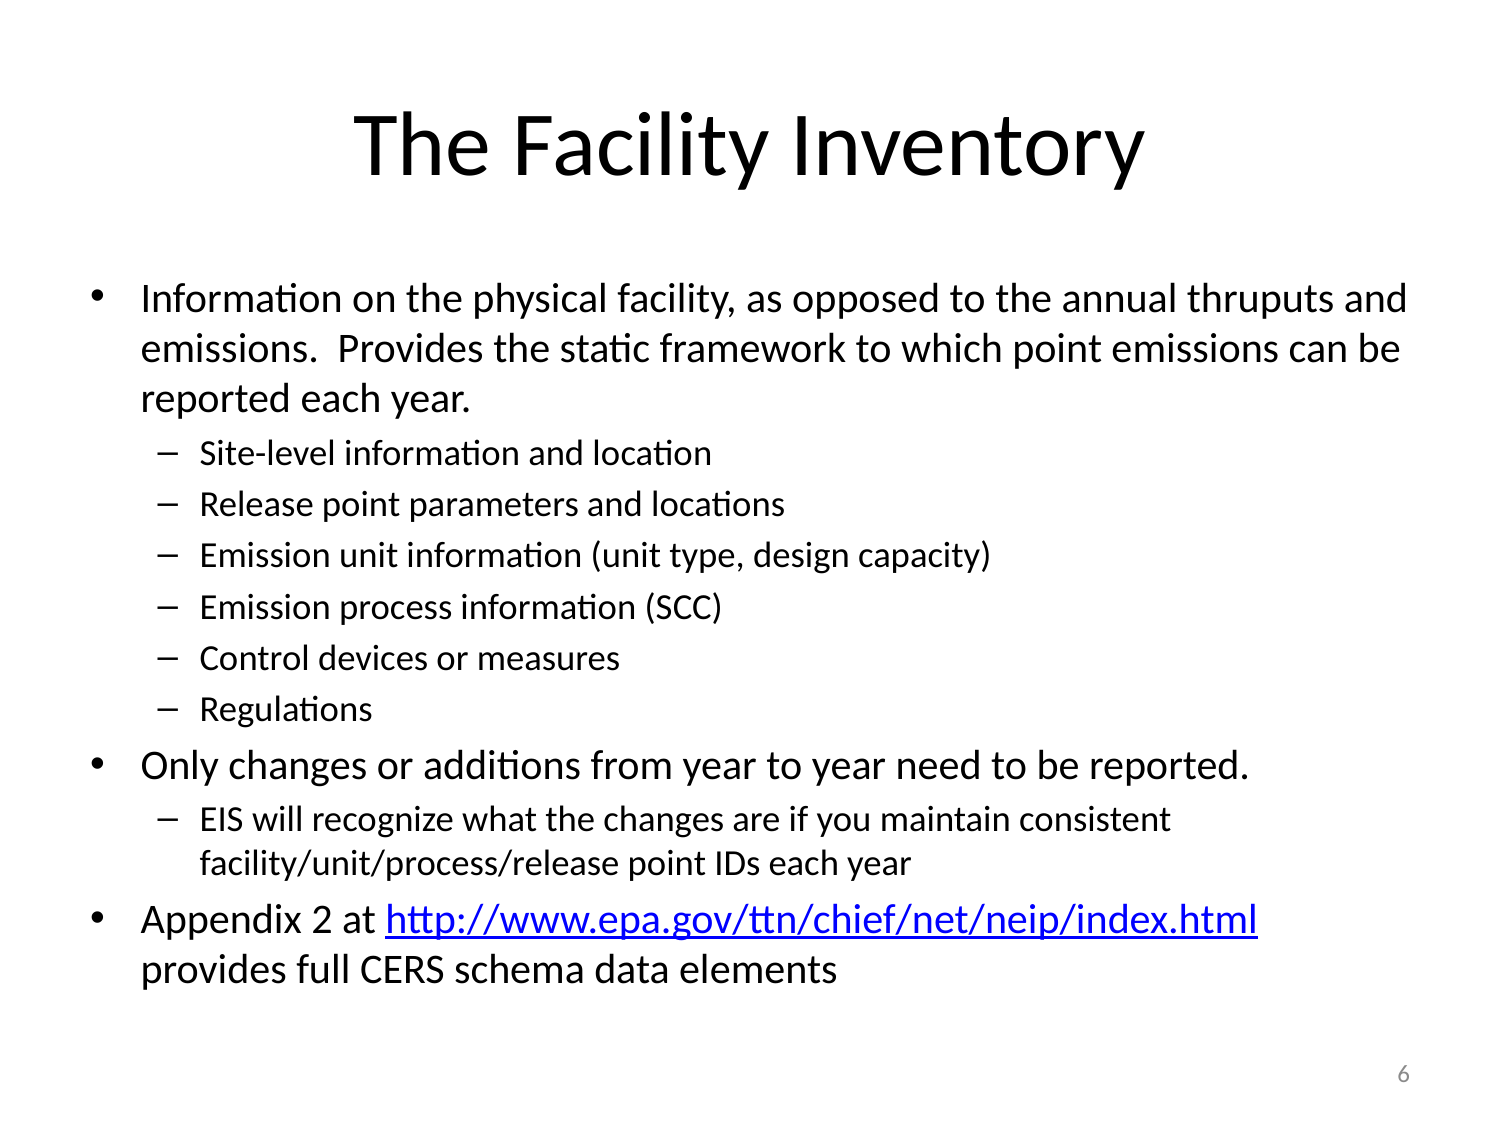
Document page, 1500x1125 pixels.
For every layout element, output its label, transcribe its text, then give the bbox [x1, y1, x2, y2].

list Information on the physical facility, as opposed to the annual thruputs and emissions. Provides the static framework to which point emissions can be reported each year. Site-level information and location Release point parameters and locations Emission unit information (unit type, design capacity) Emission process information (SCC) Control devices or measures Regulations Only changes or additions from year to year need to be reported. EIS will recognize what the changes are if you maintain consistent facility/unit/process/release point IDs each year Appendix 2 at http://www.epa.gov/ttn/chief/net/neip/index.html provides full CERS schema data elements [75, 262, 1425, 1005]
slide_number 6 [1074, 1042, 1425, 1103]
title The Facility Inventory [75, 45, 1425, 233]
